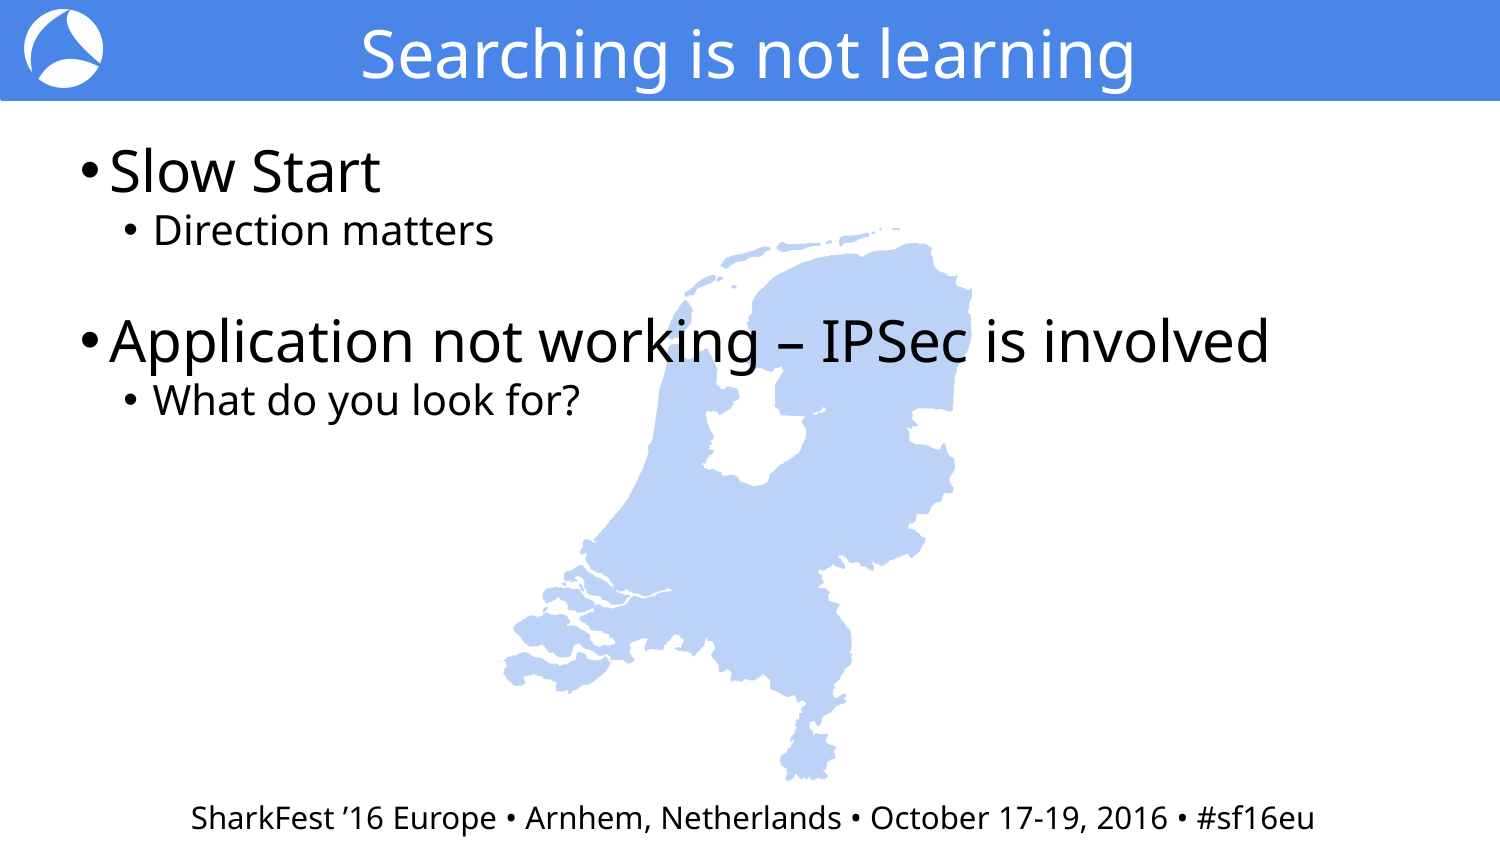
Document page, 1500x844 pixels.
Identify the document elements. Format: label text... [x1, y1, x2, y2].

list Searching is not learning [0, 0, 1500, 103]
list Slow Start Direction matters Application not working – IPSec is involved What do you look for? [64, 126, 1436, 788]
